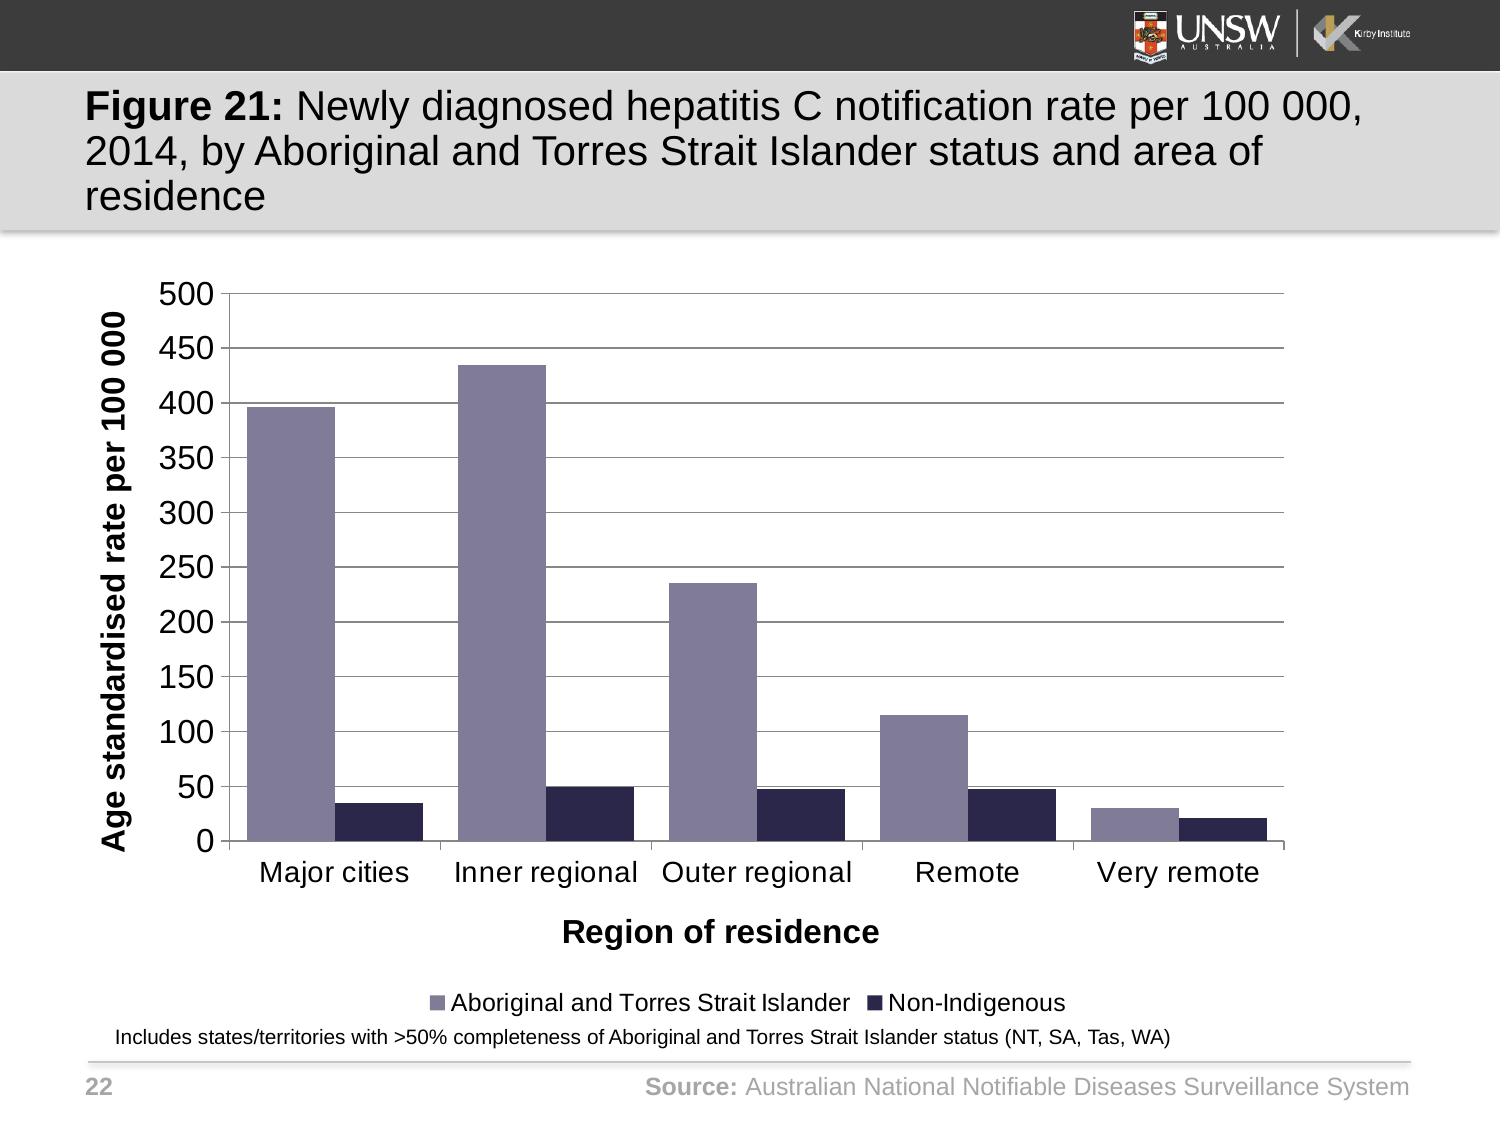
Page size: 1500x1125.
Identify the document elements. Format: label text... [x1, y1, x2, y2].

title Figure 21: Newly diagnosed hepatitis C notification rate per 100 000, 2014, by Aboriginal and Torres Strait Islander status and area of residence [85, 84, 1412, 216]
text_box Includes states/territories with >50% completeness of Aboriginal and Torres Strait Islander status (NT, SA, Tas, WA) [100, 1016, 1424, 1057]
chart [84, 262, 1412, 1023]
picture [0, 0, 1500, 71]
list Source: Australian National Notifiable Diseases Surveillance System [262, 1070, 1412, 1112]
slide_number 22 [85, 1070, 195, 1112]
